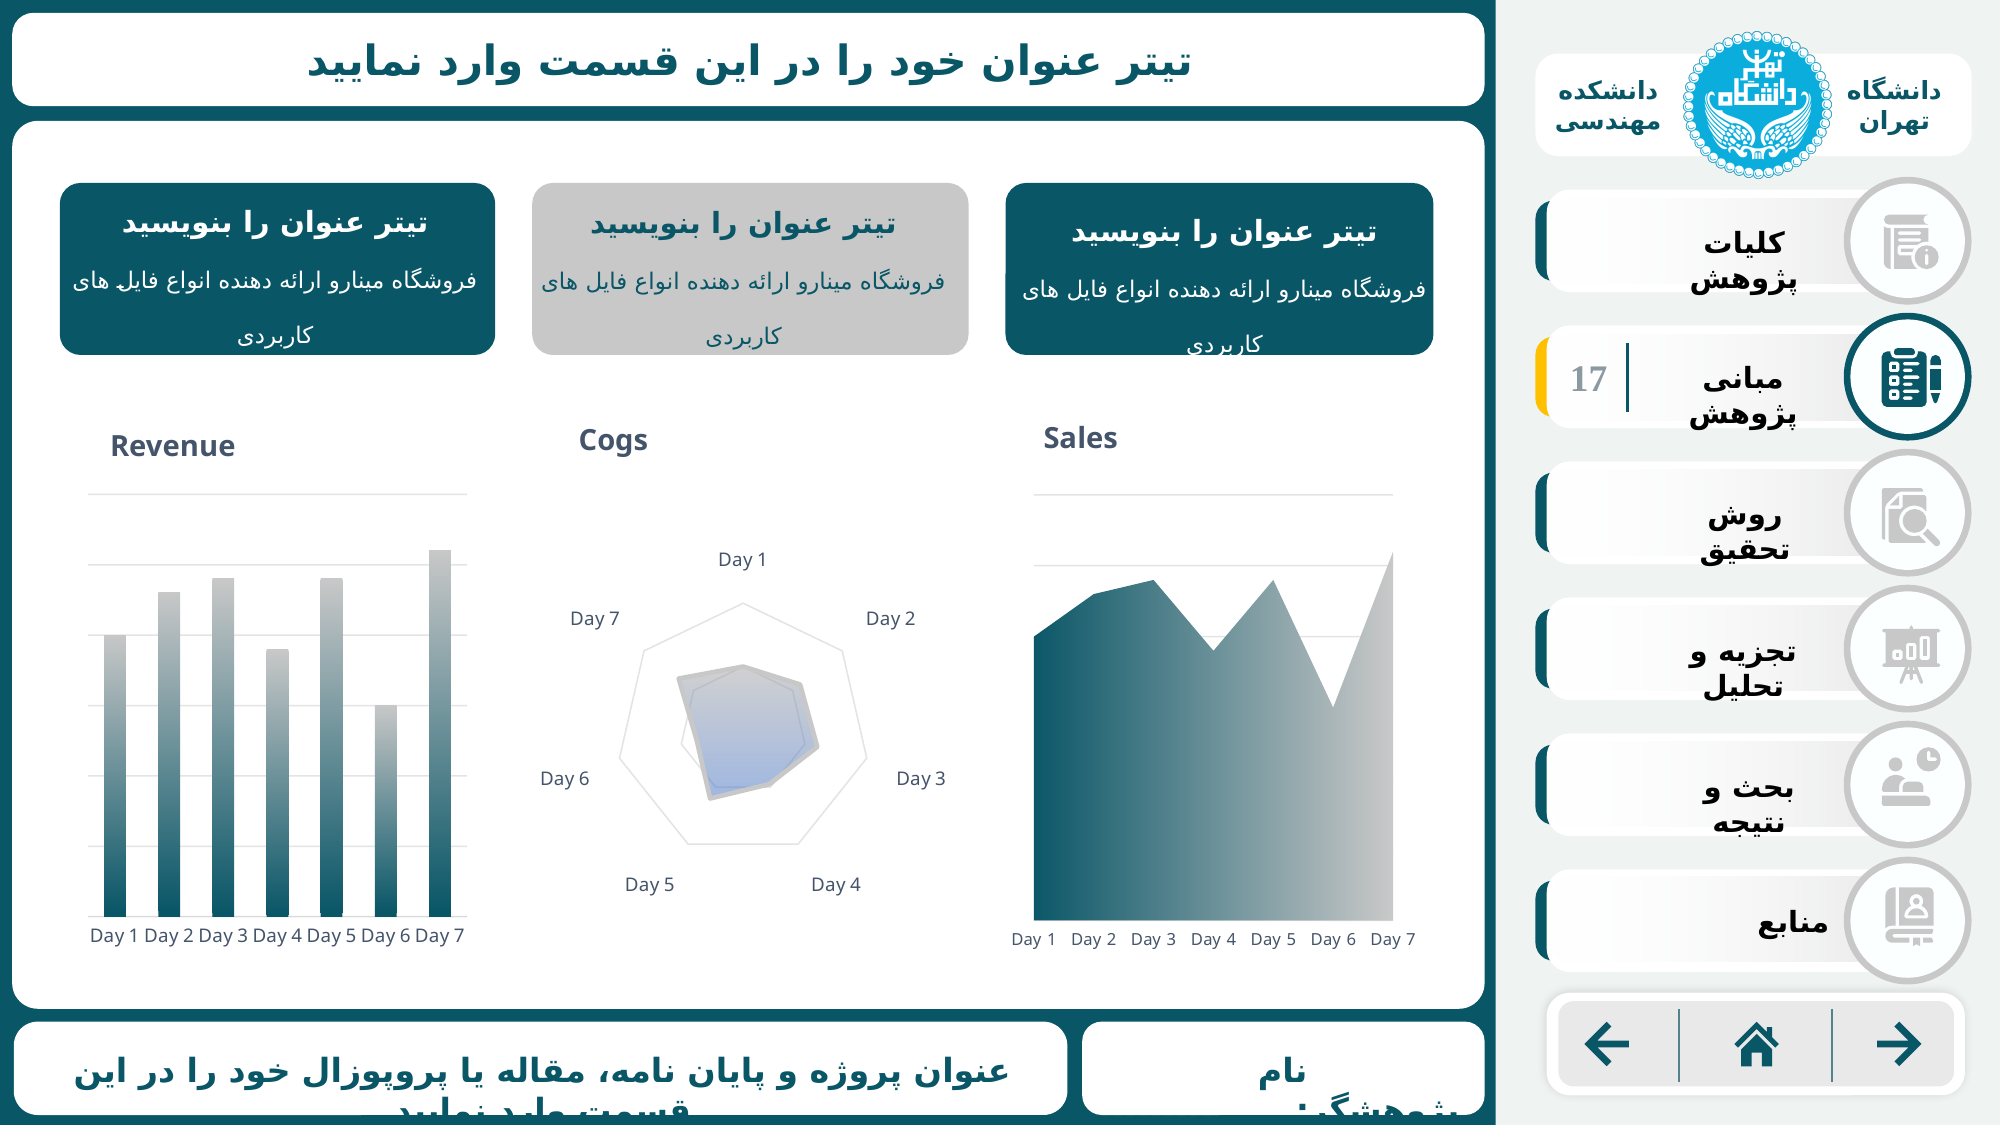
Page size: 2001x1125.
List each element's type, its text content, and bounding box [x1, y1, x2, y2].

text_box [1881, 625, 1941, 684]
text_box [1881, 488, 1941, 547]
text_box منابع [1670, 895, 1844, 946]
text_box [1877, 1021, 1922, 1067]
text_box تیتر عنوان را بنویسید فروشگاه مینارو ارائه دهنده انواع فایل های کاربردی [1005, 169, 1444, 365]
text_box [1734, 1021, 1779, 1067]
text_box تیتر عنوان خود را در این قسمت وارد نمایید [19, 26, 1481, 92]
text_box دانشگاه تهران [1832, 67, 1981, 142]
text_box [1881, 747, 1941, 807]
text_box تیتر عنوان را بنویسید فروشگاه مینارو ارائه دهنده انواع فایل های کاربردی [524, 162, 963, 357]
text_box تیتر عنوان را بنویسید فروشگاه مینارو ارائه دهنده انواع فایل های کاربردی [55, 160, 495, 356]
text_box بحث و نتیجه [1654, 760, 1844, 846]
picture [1683, 31, 1832, 179]
text_box تجزیه و تحلیل [1642, 624, 1844, 710]
text_box [1584, 1021, 1629, 1067]
text_box روش تحقیق [1646, 488, 1844, 573]
text_box عنوان پروژه و پایان نامه، مقاله یا پروپوزال خود را در این قسمت وارد نمایید [19, 1041, 1067, 1125]
text_box دانشکده مهندسی [1522, 67, 1683, 142]
slide_number 17 [1549, 346, 1628, 407]
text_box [1885, 887, 1935, 947]
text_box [79, 412, 1425, 960]
text_box نام پژوهشگر:............... [1084, 1041, 1482, 1125]
text_box کلیات پژوهش [1644, 216, 1844, 302]
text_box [1881, 348, 1941, 408]
text_box [963, 188, 970, 350]
text_box مبانی پژوهش [1642, 352, 1844, 437]
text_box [1883, 214, 1939, 270]
